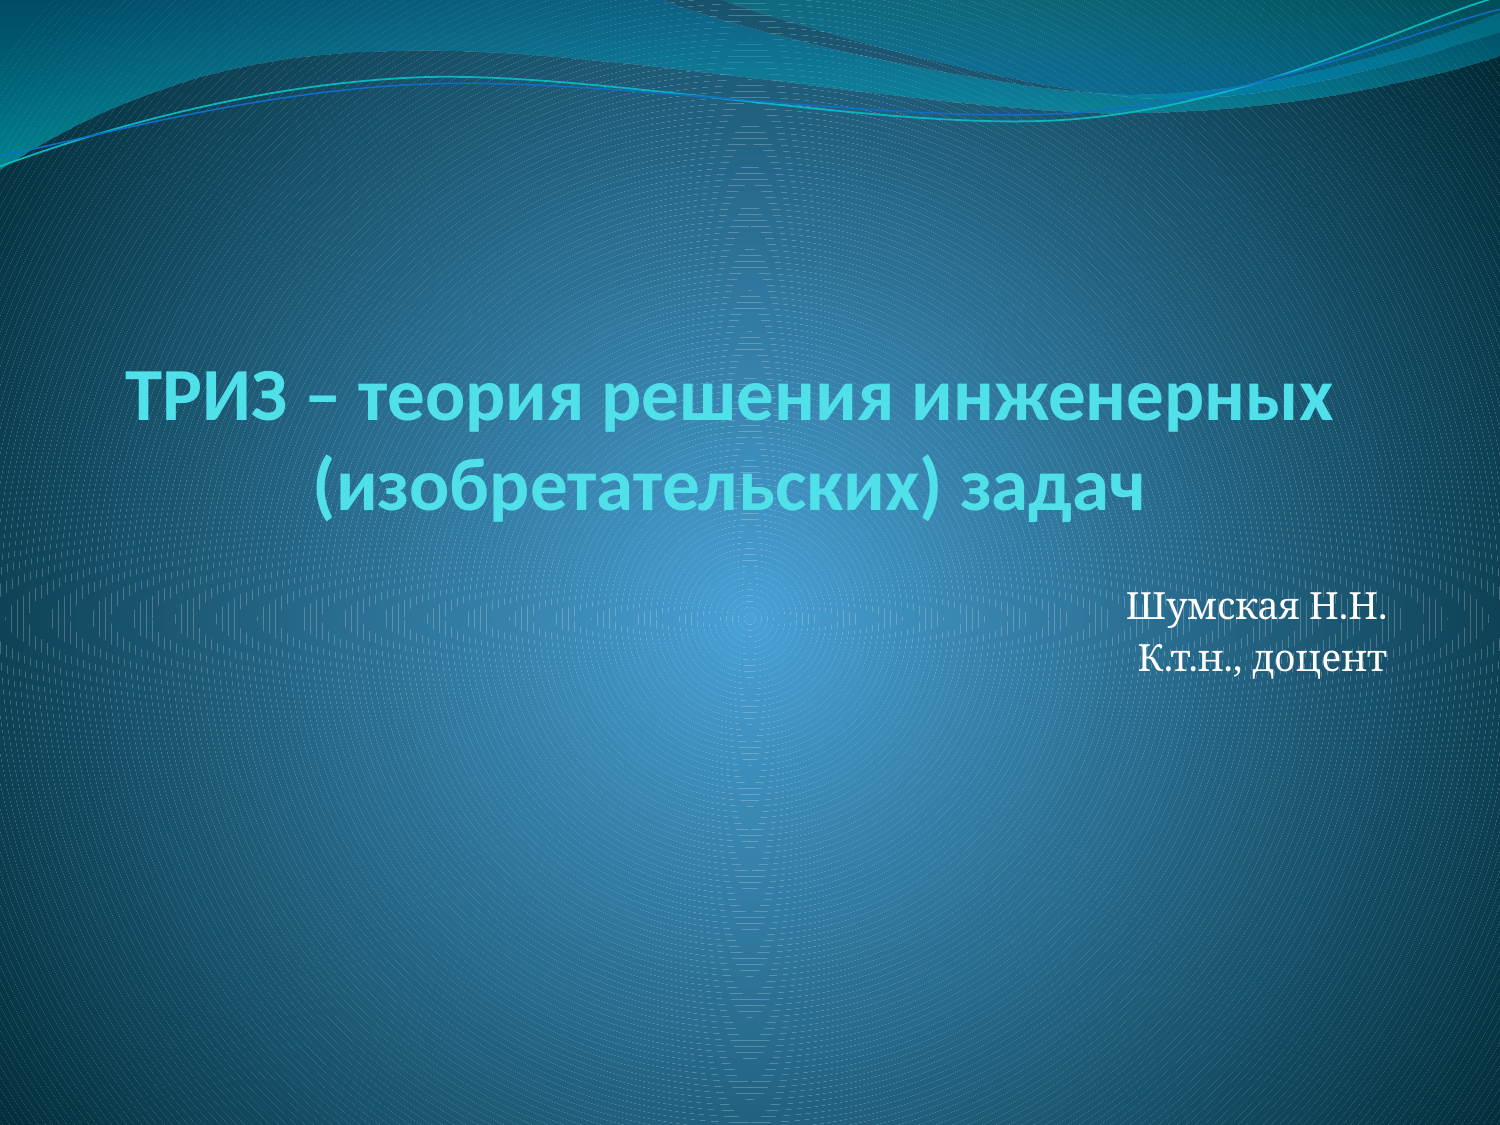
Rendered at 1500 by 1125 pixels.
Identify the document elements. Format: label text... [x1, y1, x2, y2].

title ТРИЗ – теория решения инженерных (изобретательских) задач [87, 224, 1376, 525]
subtitle Шумская Н.Н. К.т.н., доцент [348, 574, 1399, 862]
